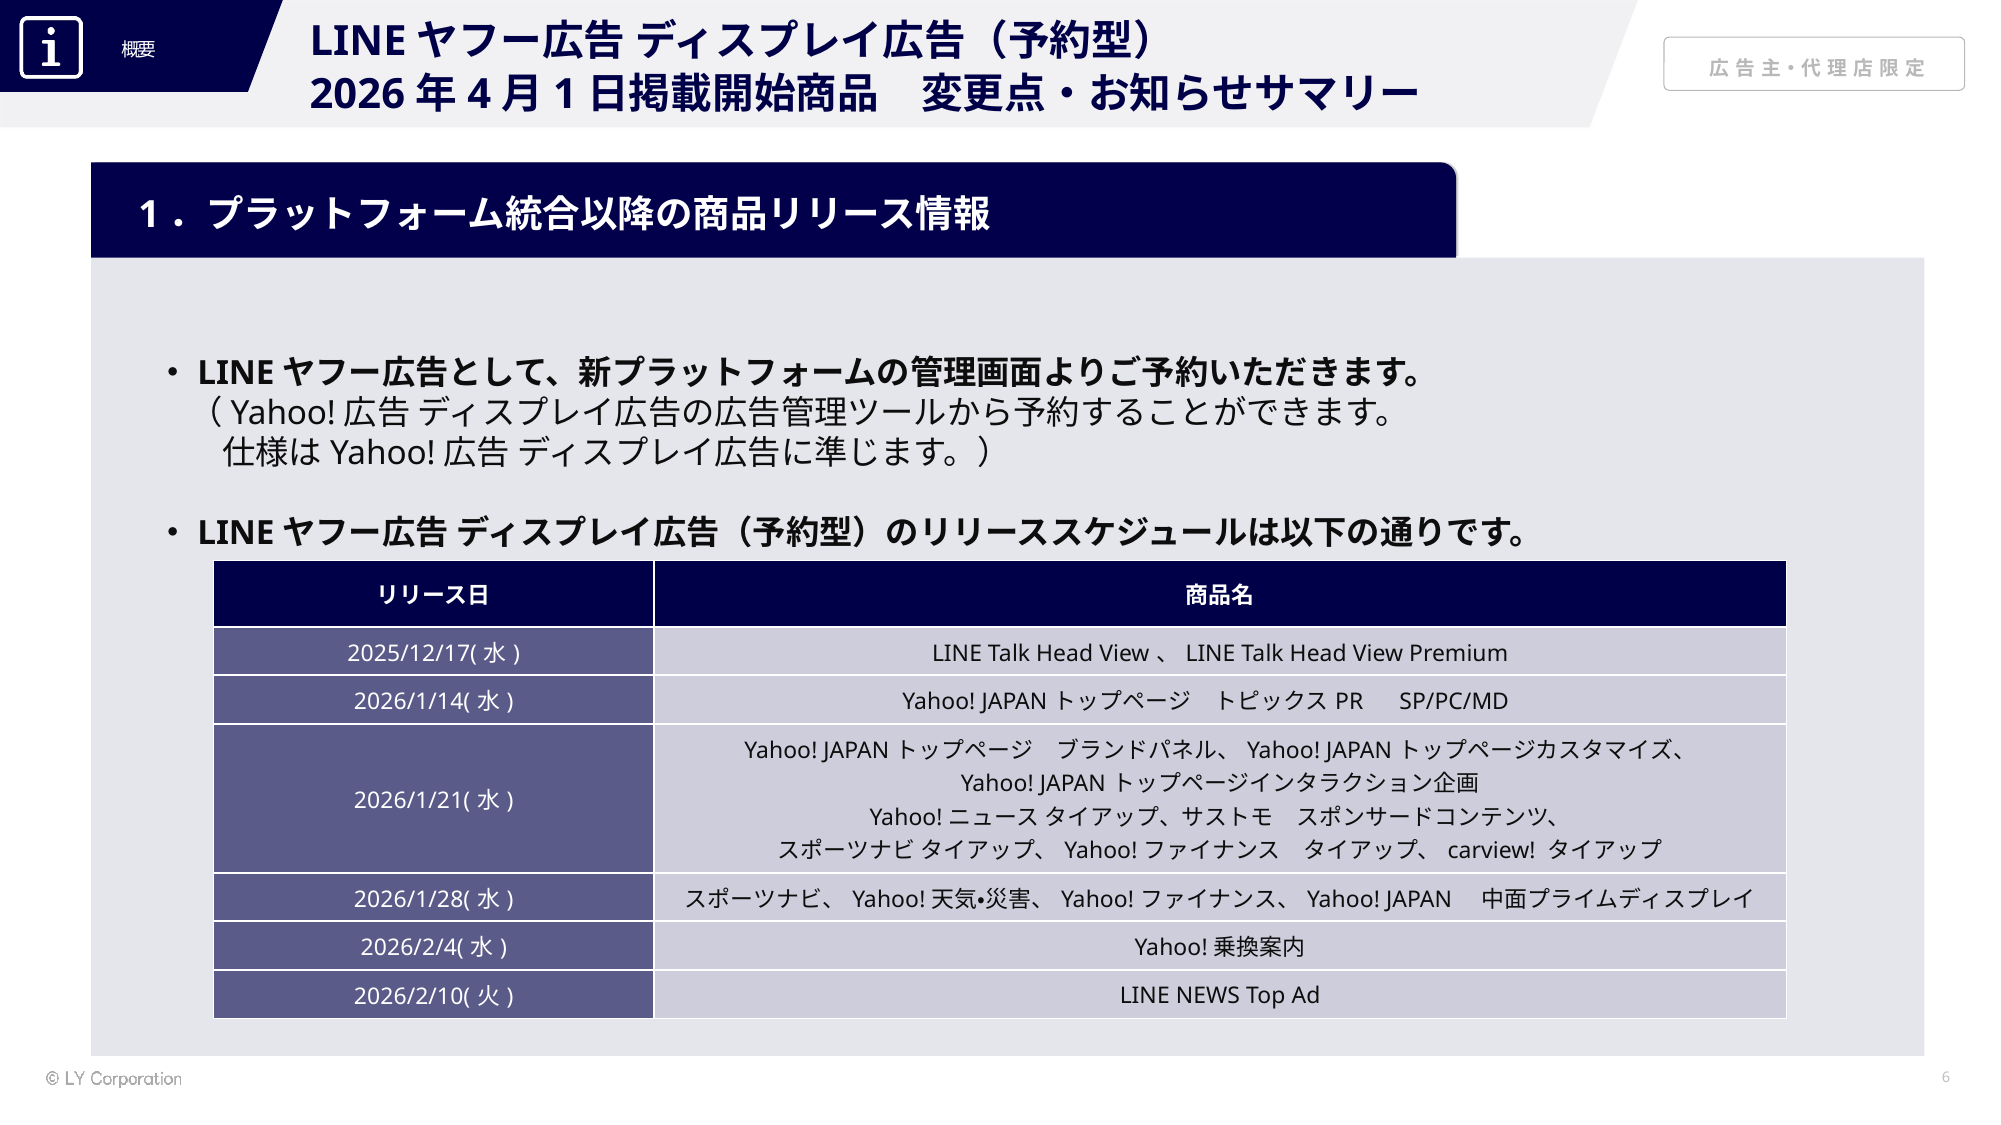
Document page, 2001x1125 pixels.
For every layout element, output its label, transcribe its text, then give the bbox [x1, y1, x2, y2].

text_box 1．プラットフォーム統合以降の商品リリース情報 [89, 160, 1458, 260]
table_cell 2026/1/14(水) [214, 676, 653, 723]
table_header 商品名 [655, 561, 1786, 626]
table_cell Yahoo! JAPANトップページ ブランドパネル、Yahoo! JAPANトップページカスタマイズ、 Yahoo! JAPANトップページインタラクション企画 Yahoo!ニュース タイアップ、サストモ スポンサードコンテンツ、 スポーツナビ タイアップ、Yahoo!ファイナンス タイアップ、carview! タイアップ [655, 725, 1786, 872]
table_cell LINE NEWS Top Ad [655, 971, 1786, 1018]
picture [8, 4, 92, 88]
picture [46, 1071, 181, 1088]
text_box 概要 [97, 13, 180, 81]
table_cell 2026/1/21(水) [214, 725, 653, 872]
table_cell Yahoo! JAPANトップページ トピックスPR SP/PC/MD [655, 676, 1786, 723]
text_box ・LINEヤフー広告として、新プラットフォームの管理画面よりご予約いただきます。 （Yahoo!広告 ディスプレイ広告の広告管理ツールから予約することができます。 仕様はYahoo!広告 ディスプレイ広告に準じます。） ・LINEヤフー広告 ディスプレイ広告（予約型）のリリーススケジュールは以下の通りです。 [91, 257, 1925, 1056]
table_cell スポーツナビ、Yahoo!天気・災害、Yahoo!ファイナンス、Yahoo! JAPAN 中面プライムディスプレイ [655, 874, 1786, 920]
table_cell Yahoo!乗換案内 [655, 922, 1786, 969]
table_header リリース日 [214, 561, 653, 626]
table_cell LINE Talk Head View、LINE Talk Head View Premium [655, 628, 1786, 674]
table_cell 2026/1/28(水) [214, 874, 653, 920]
table_cell 2025/12/17(水) [214, 628, 653, 674]
list LINEヤフー広告 ディスプレイ広告（予約型） 2026年4月1日掲載開始商品 変更点・お知らせサマリー [309, 41, 1645, 97]
table_cell 2026/2/10(火) [214, 971, 653, 1018]
table_cell 2026/2/4(水) [214, 922, 653, 969]
